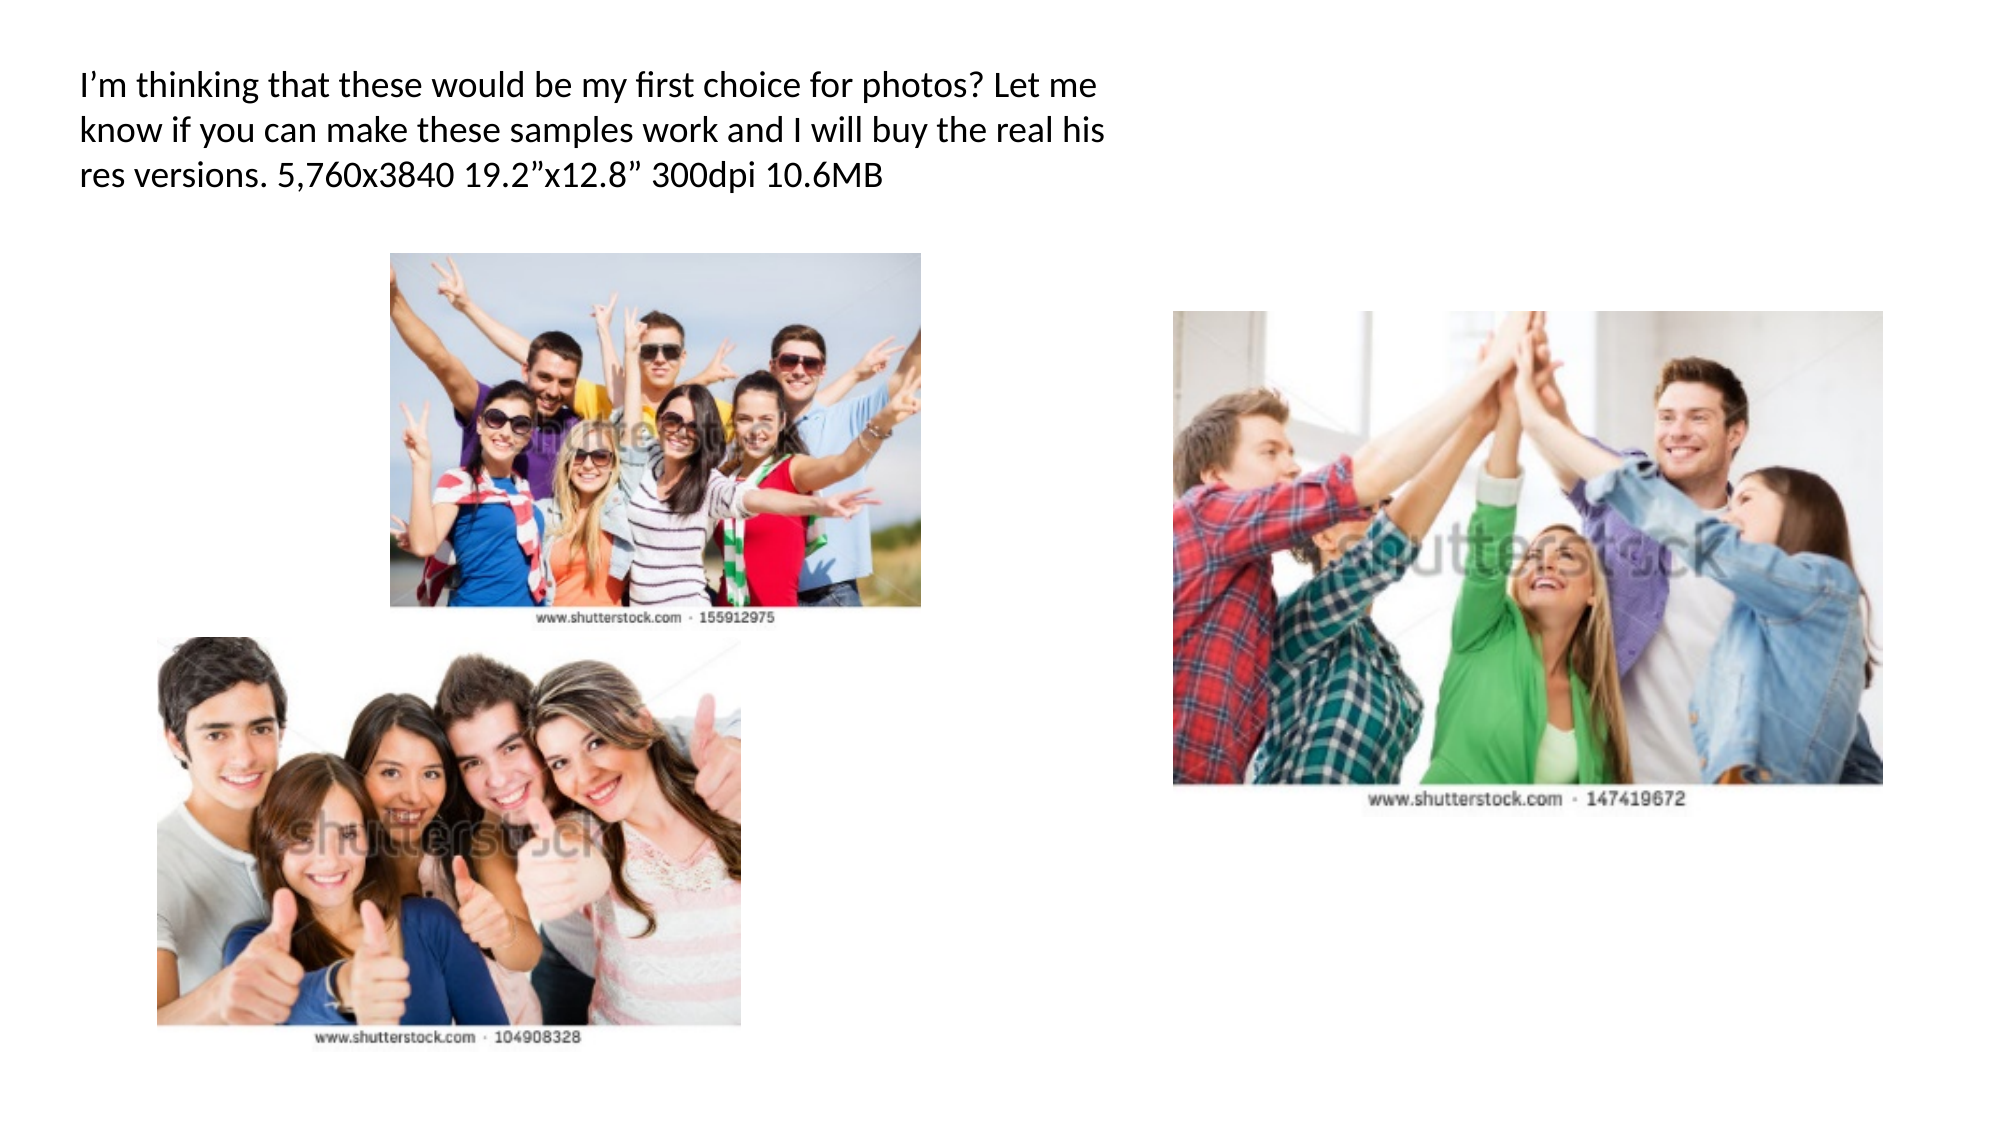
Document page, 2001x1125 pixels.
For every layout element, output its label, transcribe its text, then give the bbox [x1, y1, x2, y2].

picture [390, 253, 921, 631]
picture [157, 637, 741, 1052]
picture [1173, 311, 1883, 817]
text_box I’m thinking that these would be my first choice for photos? Let me know if you can make these samples work and I will buy the real his res versions. 5,760x3840 19.2”x12.8” 300dpi 10.6MB [64, 52, 1136, 203]
